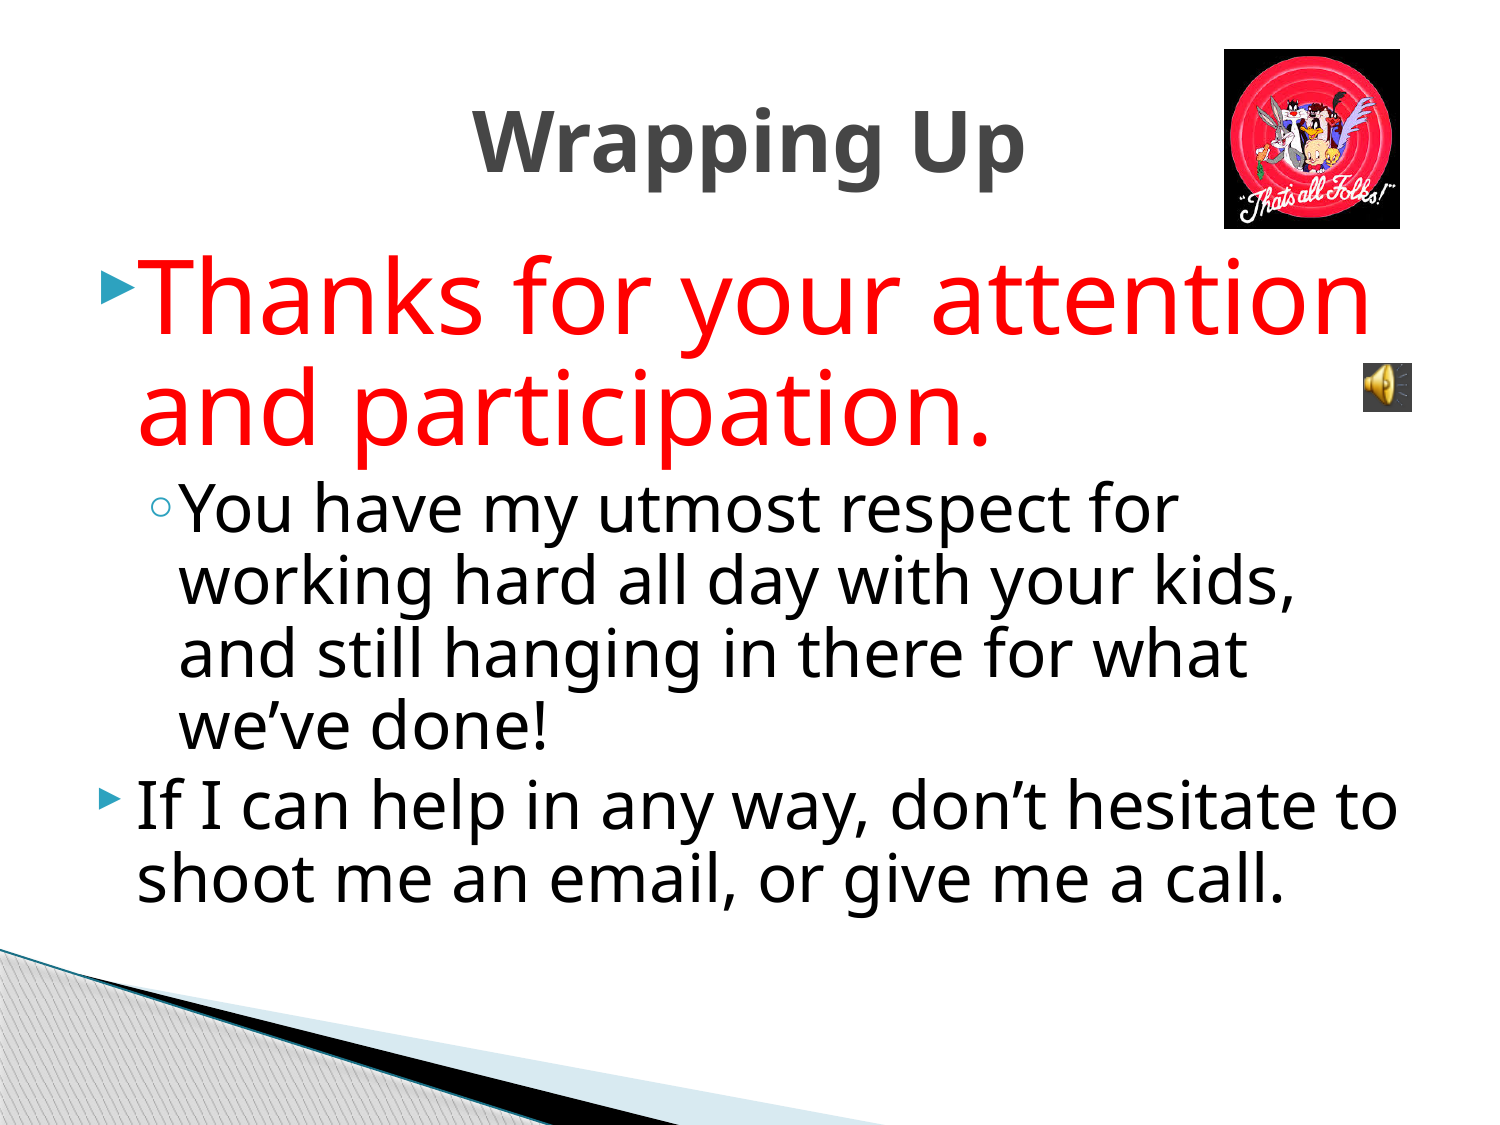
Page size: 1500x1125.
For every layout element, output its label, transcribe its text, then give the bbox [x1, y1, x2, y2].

picture [1362, 362, 1413, 413]
title Wrapping Up [75, 45, 1425, 233]
picture [1224, 49, 1401, 230]
list Thanks for your attention and participation. You have my utmost respect for working hard all day with your kids, and still hanging in there for what we’ve done! If I can help in any way, don’t hesitate to shoot me an email, or give me a call. [62, 237, 1450, 1050]
